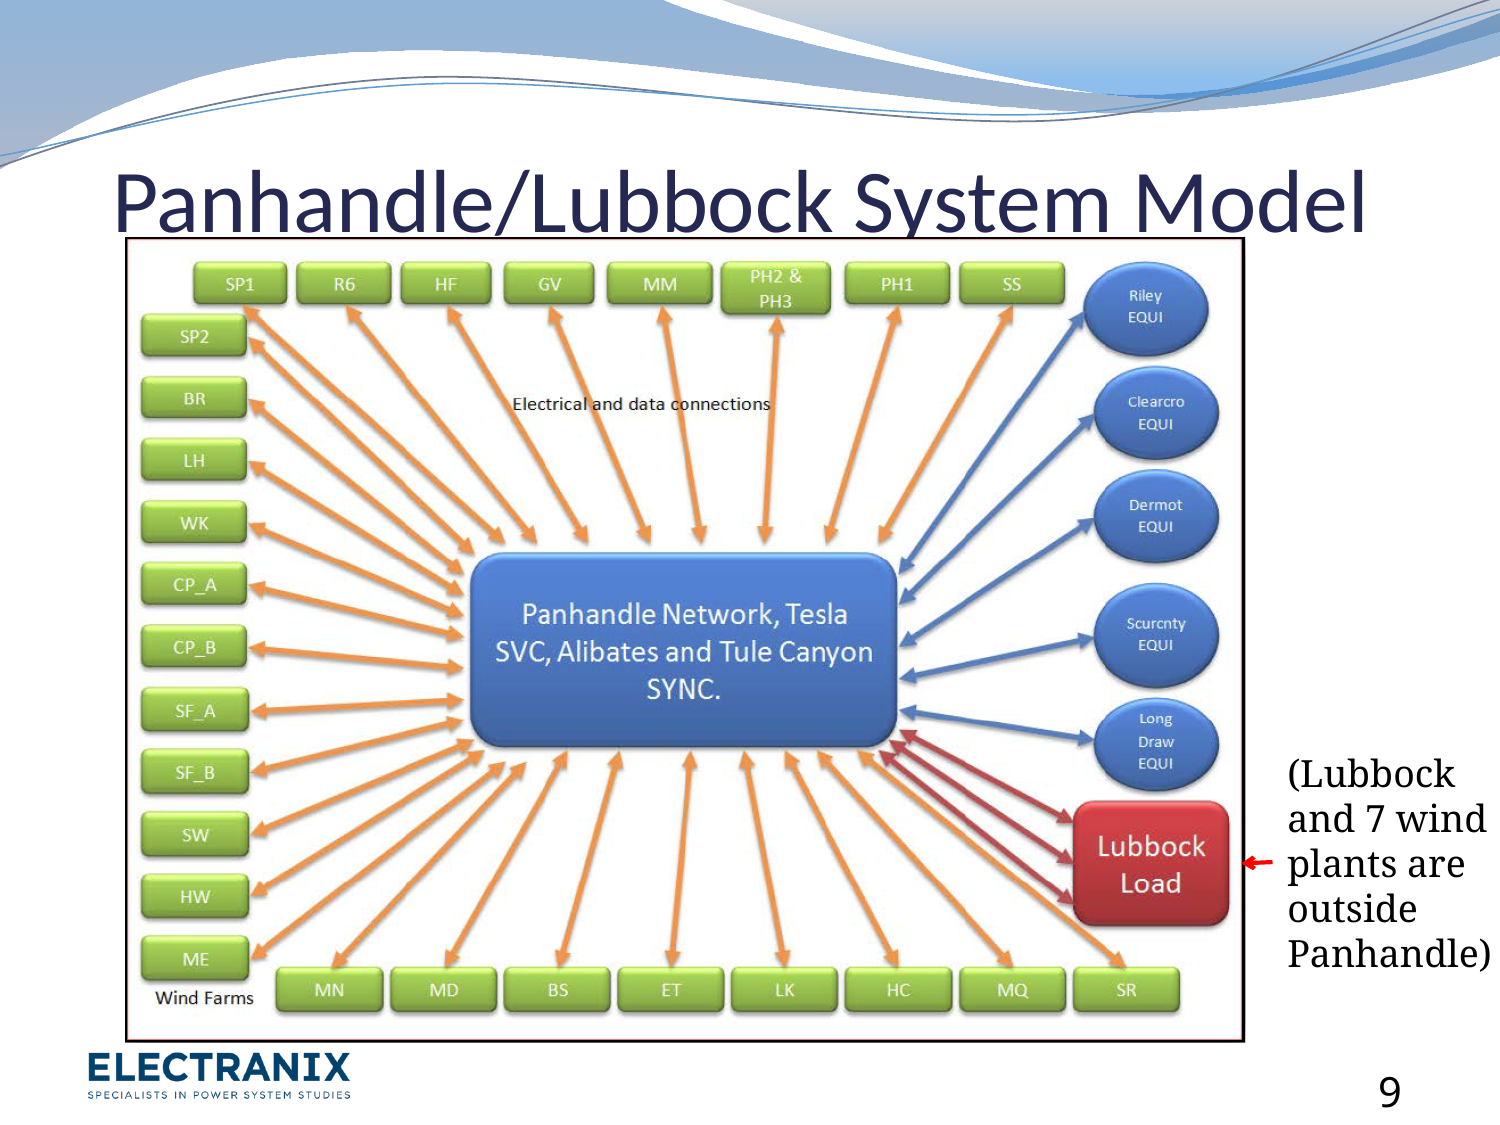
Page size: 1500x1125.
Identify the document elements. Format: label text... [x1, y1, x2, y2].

picture [124, 237, 1246, 1043]
title Panhandle/Lubbock System Model [112, 112, 1452, 250]
text_box (Lubbock and 7 wind plants are outside Panhandle) [1272, 742, 1500, 982]
text_box 9 [1363, 1058, 1481, 1097]
picture [75, 1039, 363, 1113]
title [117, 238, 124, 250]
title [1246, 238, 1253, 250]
